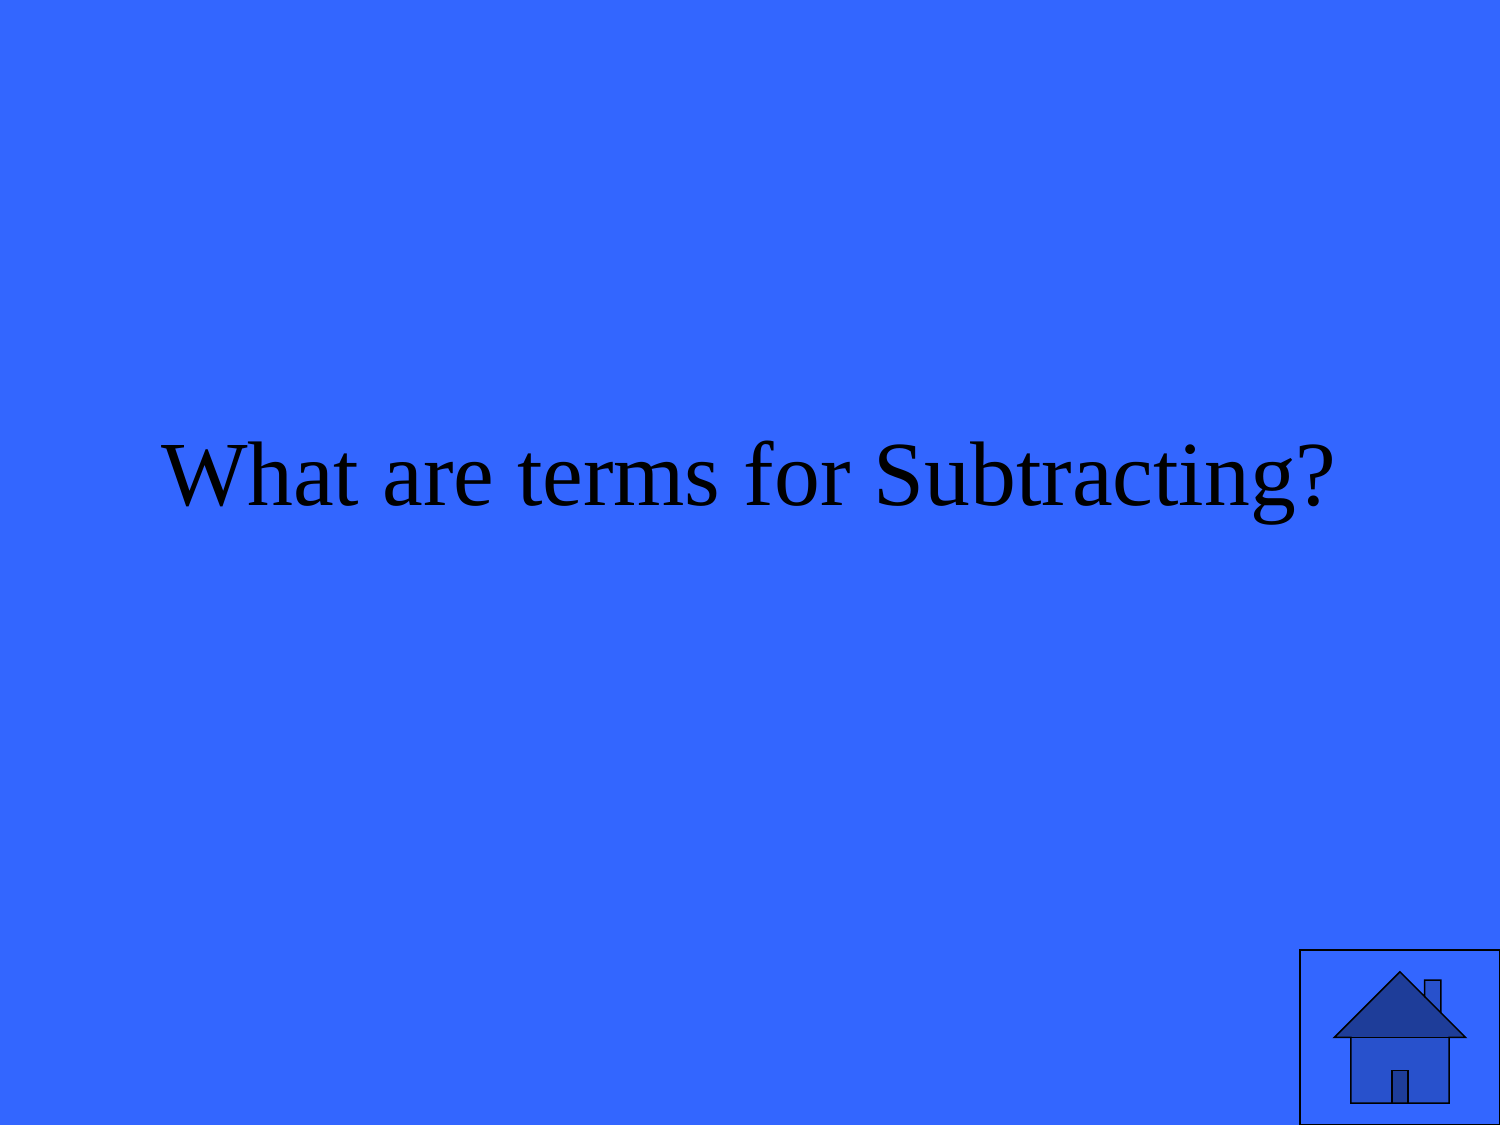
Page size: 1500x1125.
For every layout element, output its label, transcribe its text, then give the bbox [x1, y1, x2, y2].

text_box [1299, 950, 1500, 1125]
title What are terms for Subtracting? [112, 374, 1388, 563]
